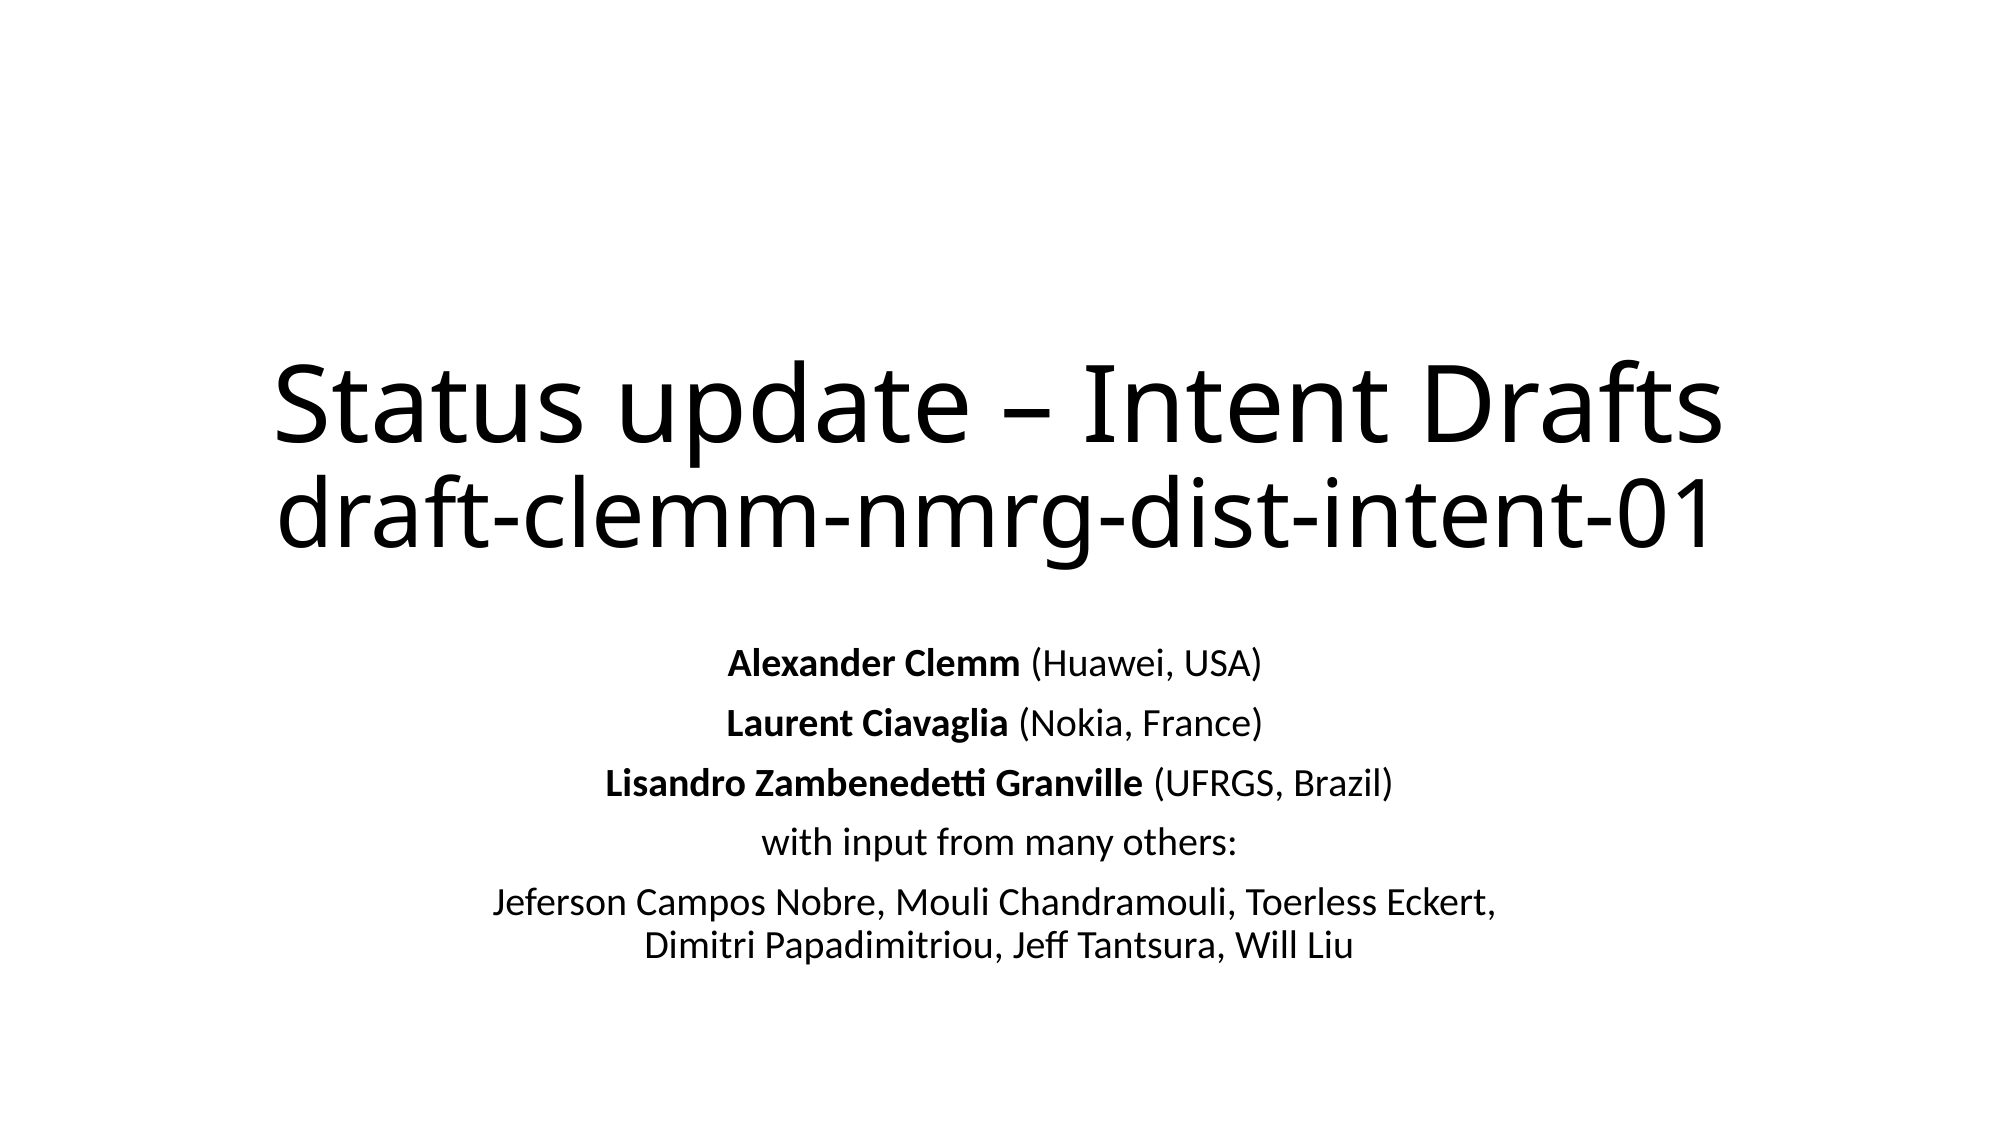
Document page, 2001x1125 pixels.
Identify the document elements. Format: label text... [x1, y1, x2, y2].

subtitle Alexander Clemm (Huawei, USA) Laurent Ciavaglia (Nokia, France) Lisandro Zambenedetti Granville (UFRGS, Brazil) with input from many others: Jeferson Campos Nobre, Mouli Chandramouli, Toerless Eckert, Dimitri Papadimitriou, Jeff Tantsura, Will Liu [249, 634, 1750, 977]
title Status update – Intent Drafts draft-clemm-nmrg-dist-intent-01 [249, 184, 1750, 576]
